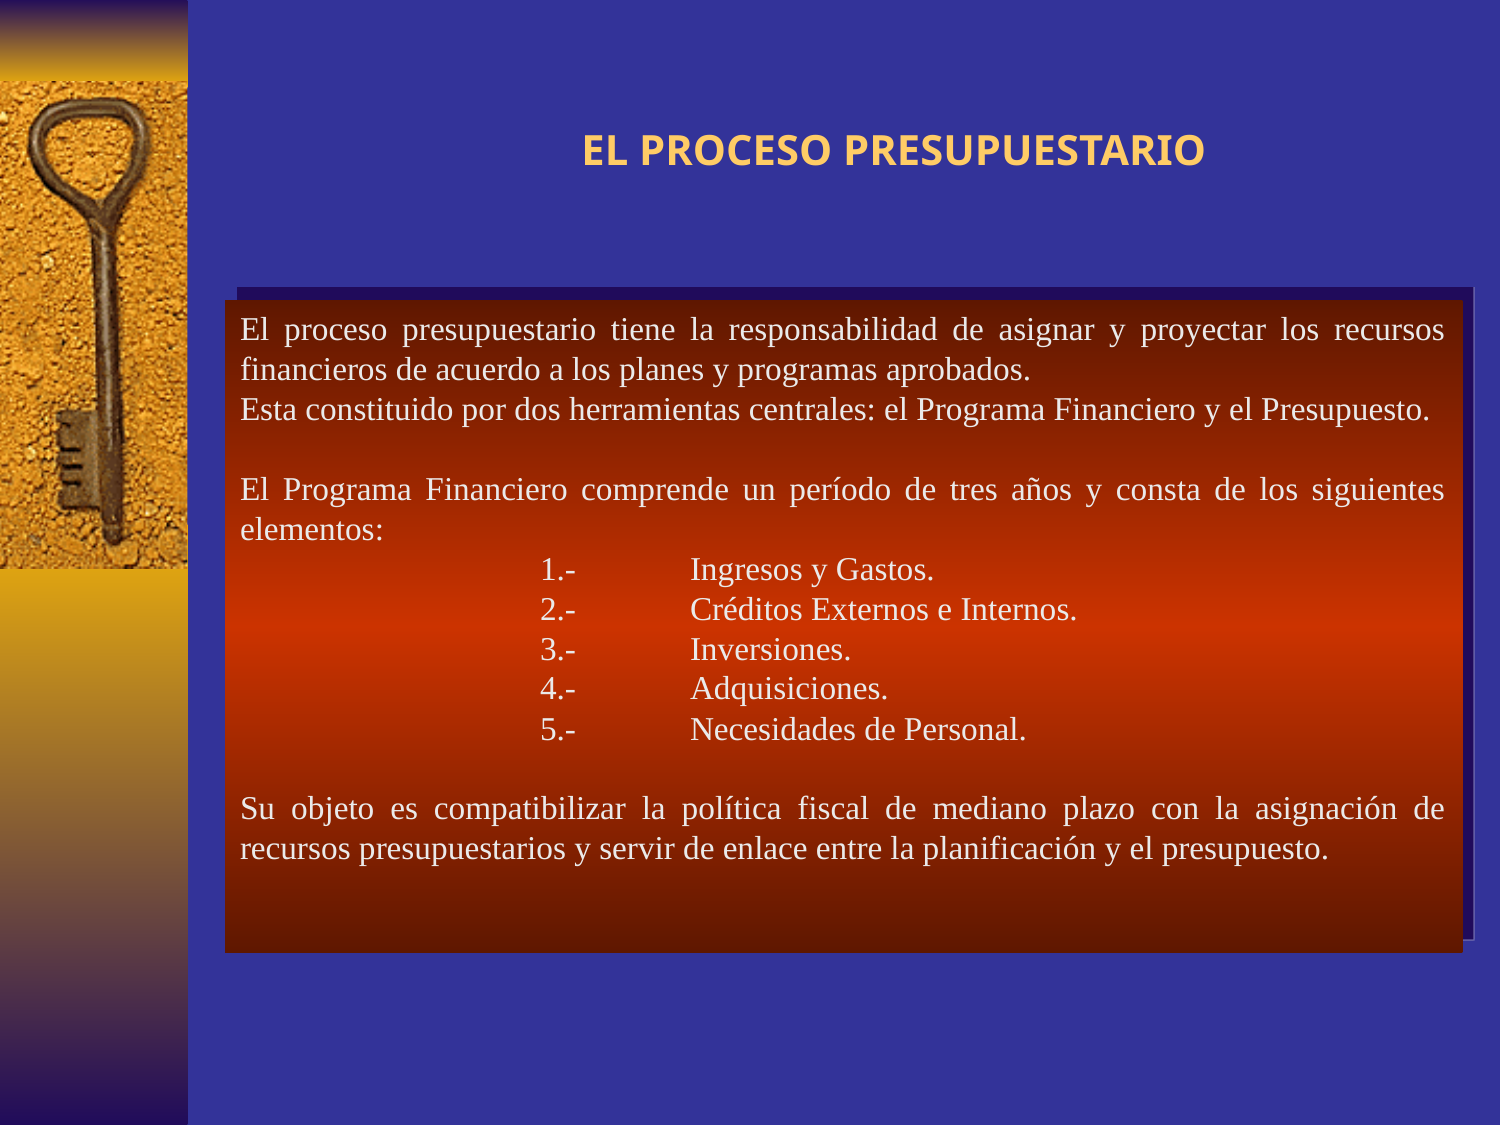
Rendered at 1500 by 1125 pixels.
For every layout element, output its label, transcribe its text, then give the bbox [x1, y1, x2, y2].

picture [0, 81, 188, 569]
list El proceso presupuestario tiene la responsabilidad de asignar y proyectar los recursos financieros de acuerdo a los planes y programas aprobados. Esta constituido por dos herramientas centrales: el Programa Financiero y el Presupuesto. El Programa Financiero comprende un período de tres años y consta de los siguientes elementos: 1.- Ingresos y Gastos. 2.- Créditos Externos e Internos. 3.- Inversiones. 4.- Adquisiciones. 5.- Necesidades de Personal. Su objeto es compatibilizar la política fiscal de mediano plazo con la asignación de recursos presupuestarios y servir de enlace entre la planificación y el presupuesto. [224, 299, 1463, 954]
title EL PROCESO PRESUPUESTARIO [311, 49, 1476, 249]
